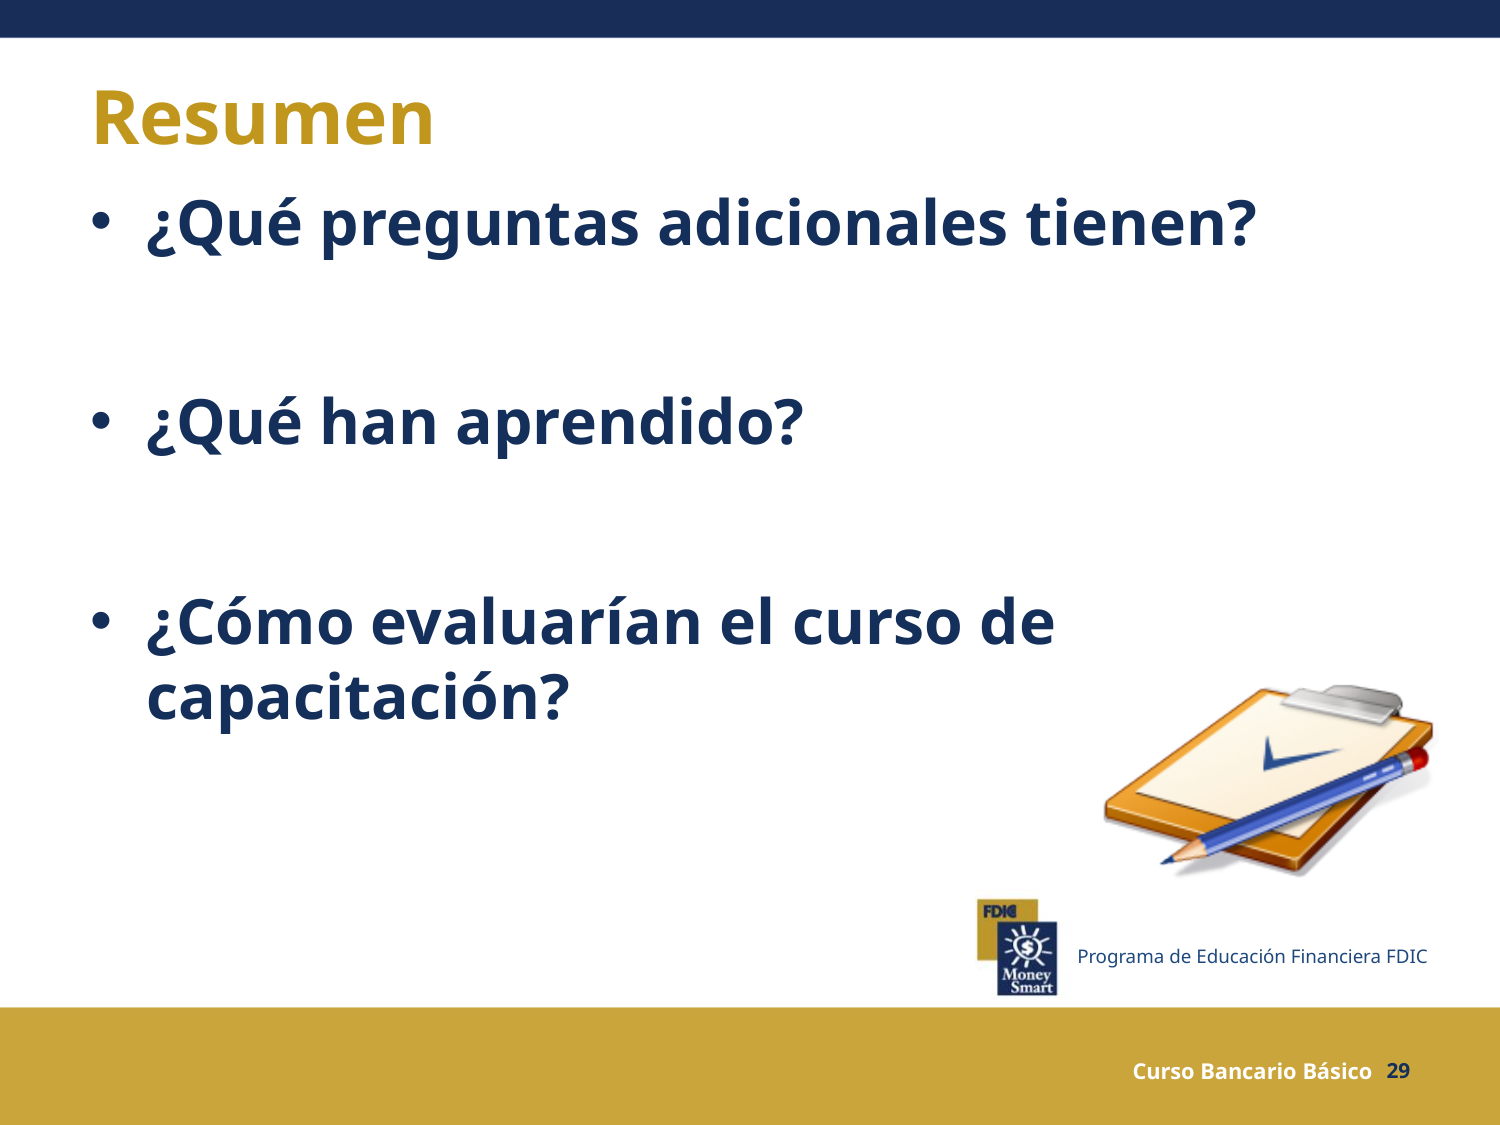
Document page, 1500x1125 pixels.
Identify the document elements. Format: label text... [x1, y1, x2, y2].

list ¿Qué preguntas adicionales tienen? ¿Qué han aprendido? ¿Cómo evaluarían el curso de capacitación? [74, 174, 1426, 876]
picture [0, 0, 1500, 1125]
title Resumen [74, 62, 1426, 163]
